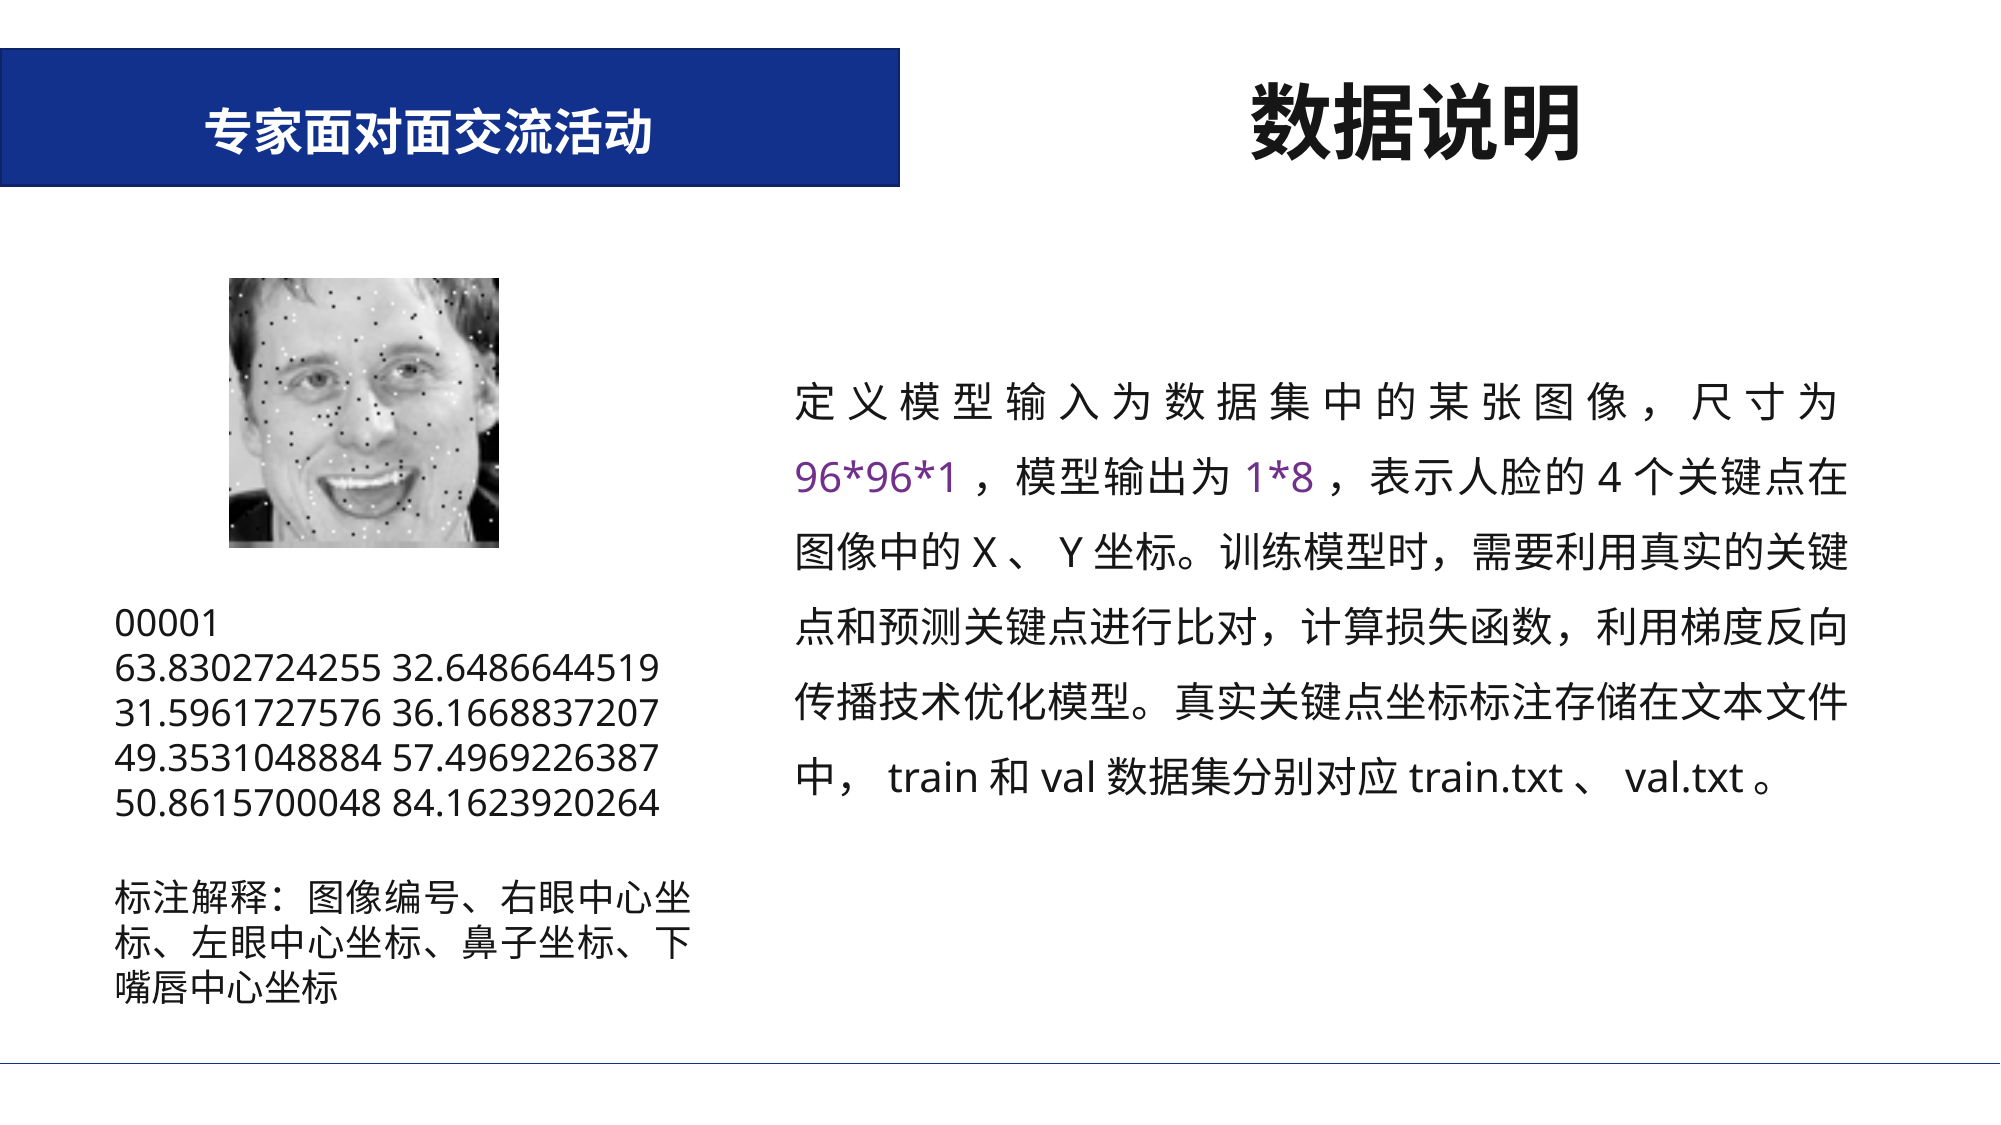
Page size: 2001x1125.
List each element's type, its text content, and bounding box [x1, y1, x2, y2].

text_box [0, 48, 900, 187]
text_box 专家面对面交流活动 [188, 80, 884, 168]
text_box 定义模型输入为数据集中的某张图像，尺寸为96*96*1，模型输出为1*8，表示人脸的4个关键点在图像中的X、Y坐标。训练模型时，需要利用真实的关键点和预测关键点进行比对，计算损失函数，利用梯度反向传播技术优化模型。真实关键点坐标标注存储在文本文件中，train和val数据集分别对应train.txt、val.txt。 [779, 343, 1865, 821]
text_box 数据说明 [915, 63, 1917, 178]
text_box 00001 63.8302724255 32.6486644519 31.5961727576 36.1668837207 49.3531048884 57.4969226387 50.8615700048 84.1623920264 标注解释：图像编号、右眼中心坐标、左眼中心坐标、鼻子坐标、下嘴唇中心坐标 [99, 591, 708, 1016]
picture [229, 278, 499, 548]
